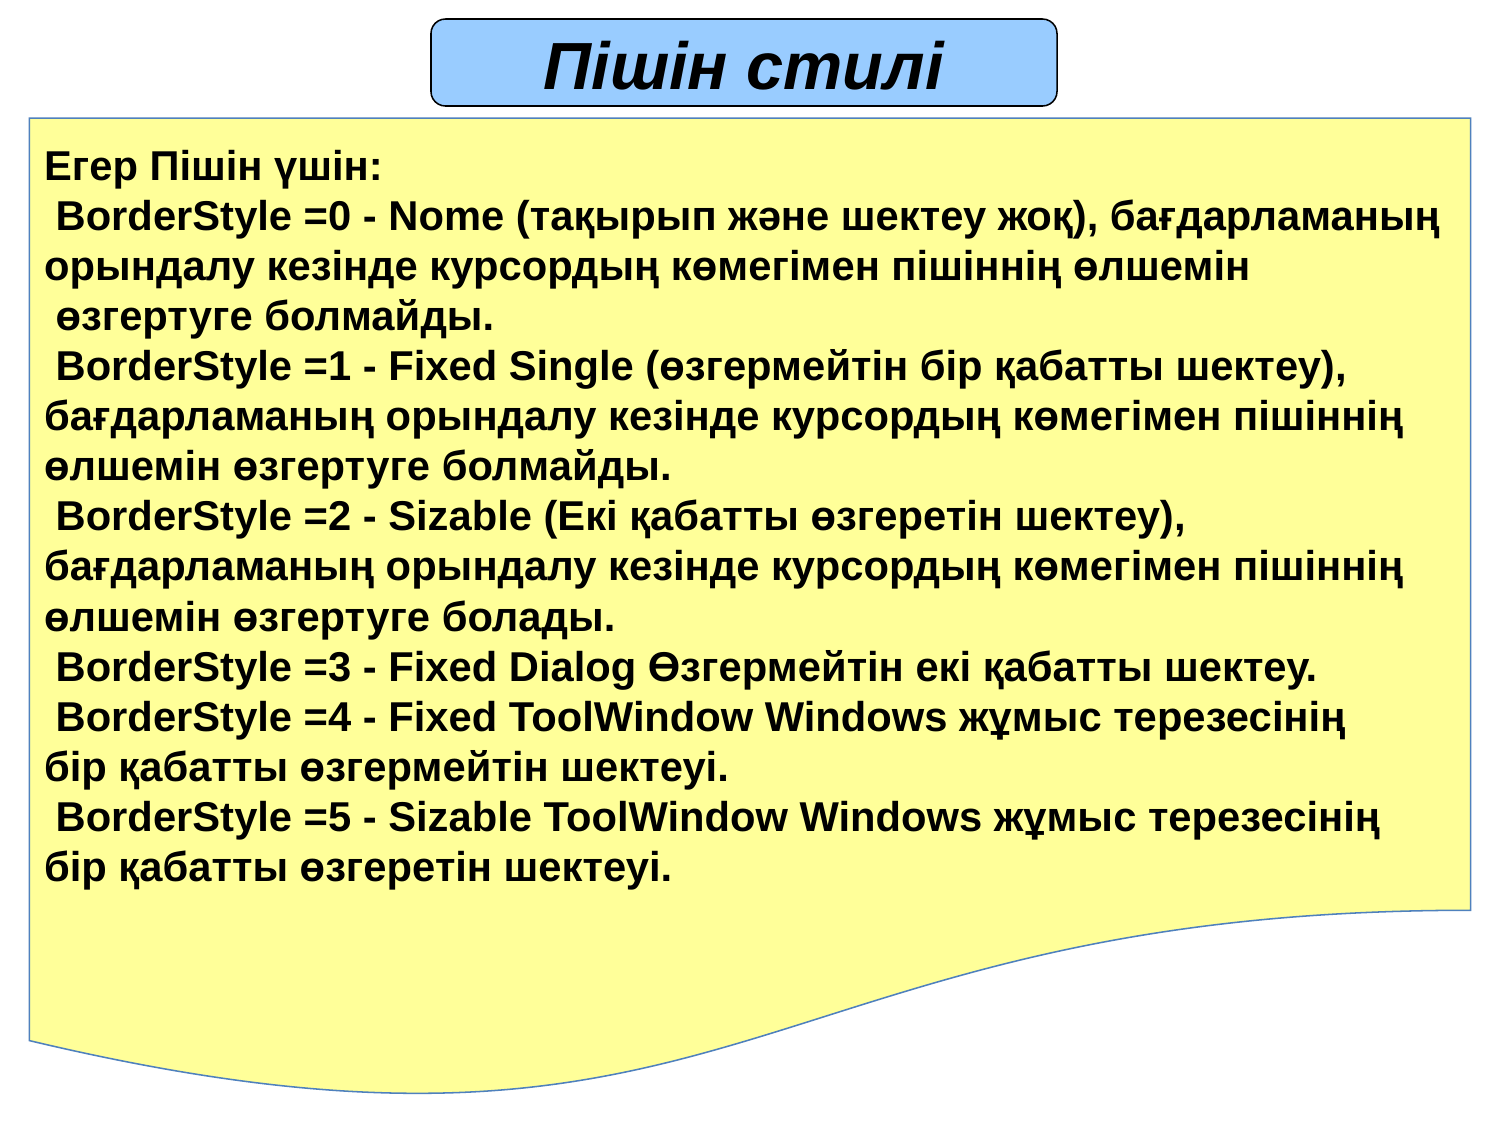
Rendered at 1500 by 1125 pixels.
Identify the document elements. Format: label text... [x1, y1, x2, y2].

text_box Пішін стилі [430, 19, 1058, 107]
text_box Егер Пішін үшін: BorderStyle =0 - Nome (тақырып және шектеу жоқ), бағдарламаның орындалу кезінде курсордың көмегімен пішіннің өлшемін өзгертуге болмайды. BorderStyle =1 - Fixed Single (өзгермейтін бір қабатты шектеу), бағдарламаның орындалу кезінде курсордың көмегімен пішіннің өлшемін өзгертуге болмайды. BorderStyle =2 - Sizable (Екі қабатты өзгеретін шектеу), бағдарламаның орындалу кезінде курсордың көмегімен пішіннің өлшемін өзгертуге болады. BorderStyle =3 - Fixed Dialog Өзгермейтін екі қабатты шектеу. BorderStyle =4 - Fixed ToolWindow Windows жұмыс терезесінің бір қабатты өзгермейтін шектеуі. BorderStyle =5 - Sizable ToolWindow Windows жұмыс терезесінің бір қабатты өзгеретін шектеуі. [29, 118, 1471, 1094]
